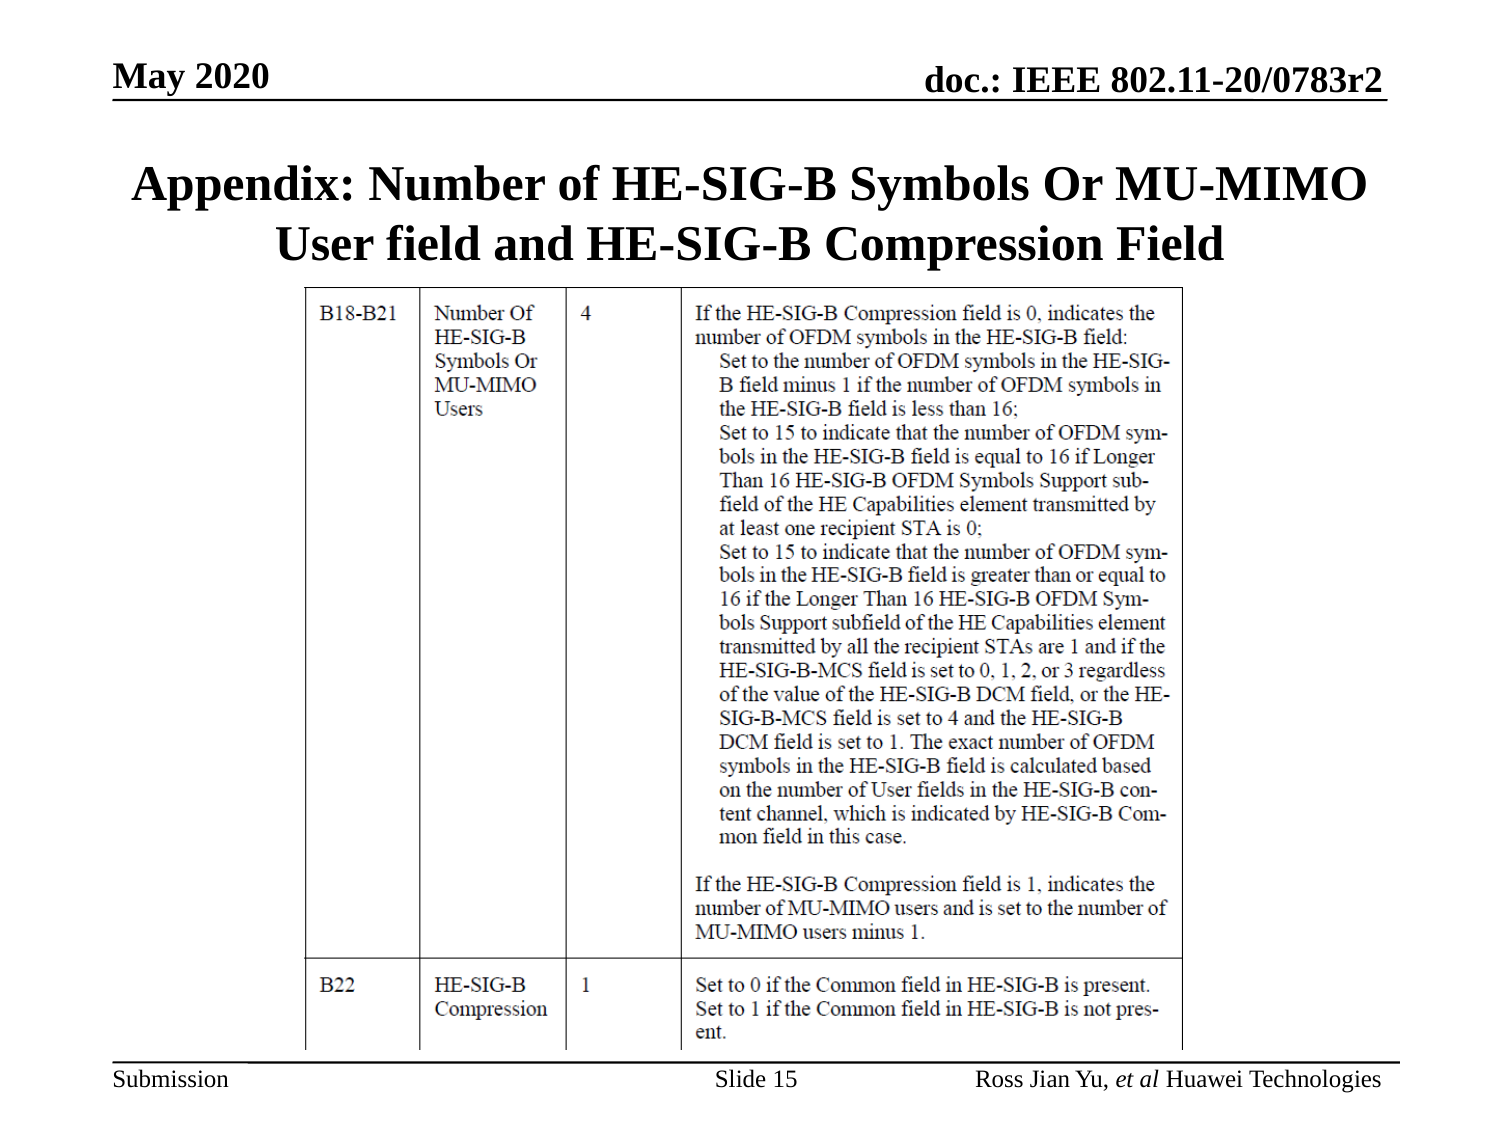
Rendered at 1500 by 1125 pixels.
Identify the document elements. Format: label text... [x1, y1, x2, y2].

title Appendix: Number of HE-SIG-B Symbols Or MU-MIMO User field and HE-SIG-B Compression Field [112, 153, 1388, 267]
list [299, 287, 1184, 1051]
slide_number Slide 15 [712, 1061, 800, 1093]
